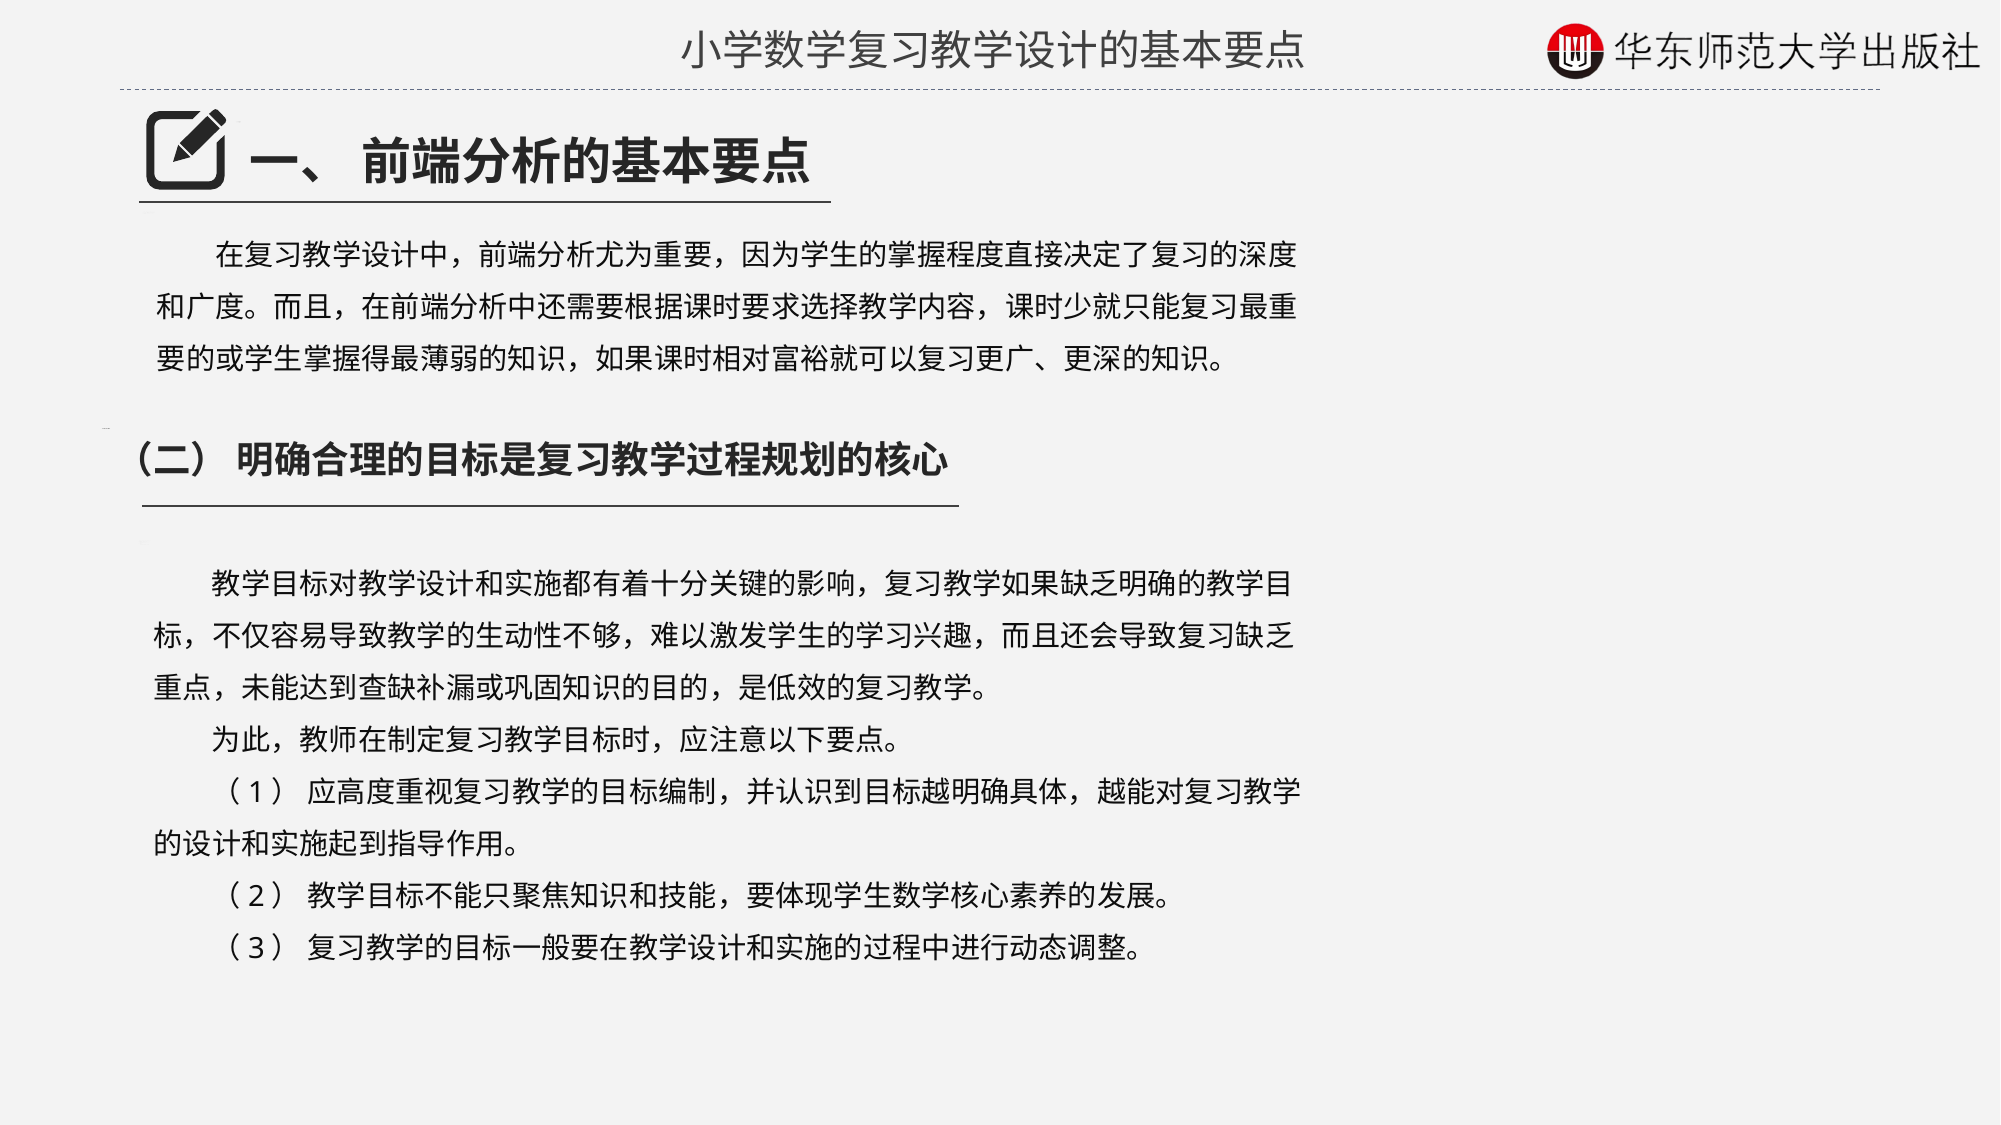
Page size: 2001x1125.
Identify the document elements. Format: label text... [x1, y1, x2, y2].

text_box 教学目标对教学设计和实施都有着十分关键的影响，复习教学如果缺乏明确的教学目标，不仅容易导致教学的生动性不够，难以激发学生的学习兴趣，而且还会导致复习缺乏重点，未能达到查缺补漏或巩固知识的目的，是低效的复习教学。 为此，教师在制定复习教学目标时，应注意以下要点。 （1） 应高度重视复习教学的目标编制，并认识到目标越明确具体，越能对复习教学的设计和实施起到指导作用。 （2） 教学目标不能只聚焦知识和技能，要体现学生数学核心素养的发展。 （3） 复习教学的目标一般要在教学设计和实施的过程中进行动态调整。 [138, 540, 1320, 972]
text_box [208, 109, 227, 127]
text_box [1536, 13, 1989, 83]
text_box （二） 明确合理的目标是复习教学过程规划的核心 [101, 428, 1021, 489]
text_box [146, 111, 225, 190]
text_box 在复习教学设计中，前端分析尤为重要，因为学生的掌握程度直接决定了复习的深度和广度。而且，在前端分析中还需要根据课时要求选择教学内容，课时少就只能复习最重要的或学生掌握得最薄弱的知识，如果课时相对富裕就可以复习更广、更深的知识。 [142, 212, 1320, 383]
text_box 小学数学复习教学设计的基本要点 [680, 23, 1320, 74]
text_box 一、 前端分析的基本要点 [235, 121, 1147, 197]
